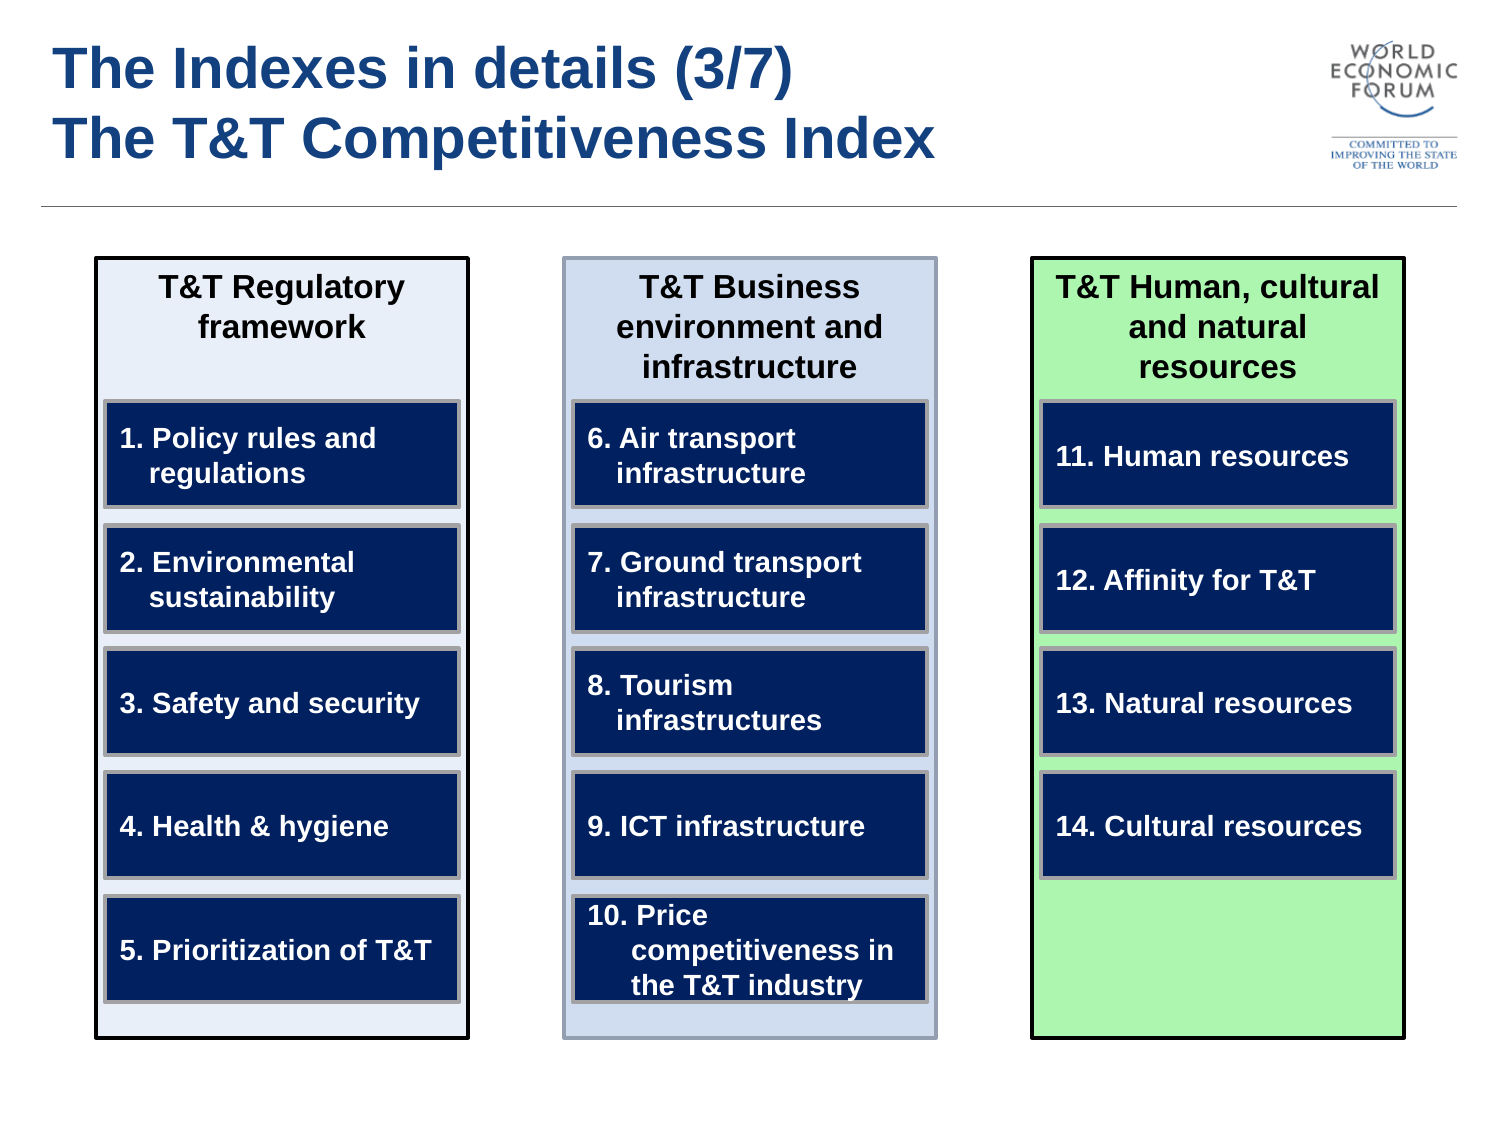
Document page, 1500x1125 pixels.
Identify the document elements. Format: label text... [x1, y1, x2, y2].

text_box T&T Regulatory framework [94, 256, 470, 1040]
text_box 4. Health & hygiene [103, 770, 461, 880]
text_box 9. ICT infrastructure [571, 770, 929, 880]
text_box 5. Prioritization of T&T [103, 894, 461, 1004]
text_box T&T Human, cultural and natural resources [1030, 256, 1406, 1040]
text_box T&T Business environment and infrastructure [562, 256, 938, 1040]
text_box 1. Policy rules and regulations [103, 399, 461, 509]
text_box 11. Human resources [1039, 399, 1397, 509]
text_box 14. Cultural resources [1039, 770, 1397, 880]
text_box 6. Air transport infrastructure [571, 399, 929, 509]
text_box 7. Ground transport infrastructure [571, 523, 929, 634]
text_box 13. Natural resources [1039, 646, 1397, 757]
picture [1330, 39, 1458, 170]
text_box 2. Environmental sustainability [103, 523, 461, 634]
text_box 3. Safety and security [103, 646, 461, 757]
text_box The Indexes in details (3/7) The T&T Competitiveness Index [37, 23, 1260, 178]
text_box 8. Tourism infrastructures [571, 646, 929, 757]
text_box 10. Price competitiveness in the T&T industry [571, 894, 929, 1004]
text_box 12. Affinity for T&T [1039, 523, 1397, 634]
